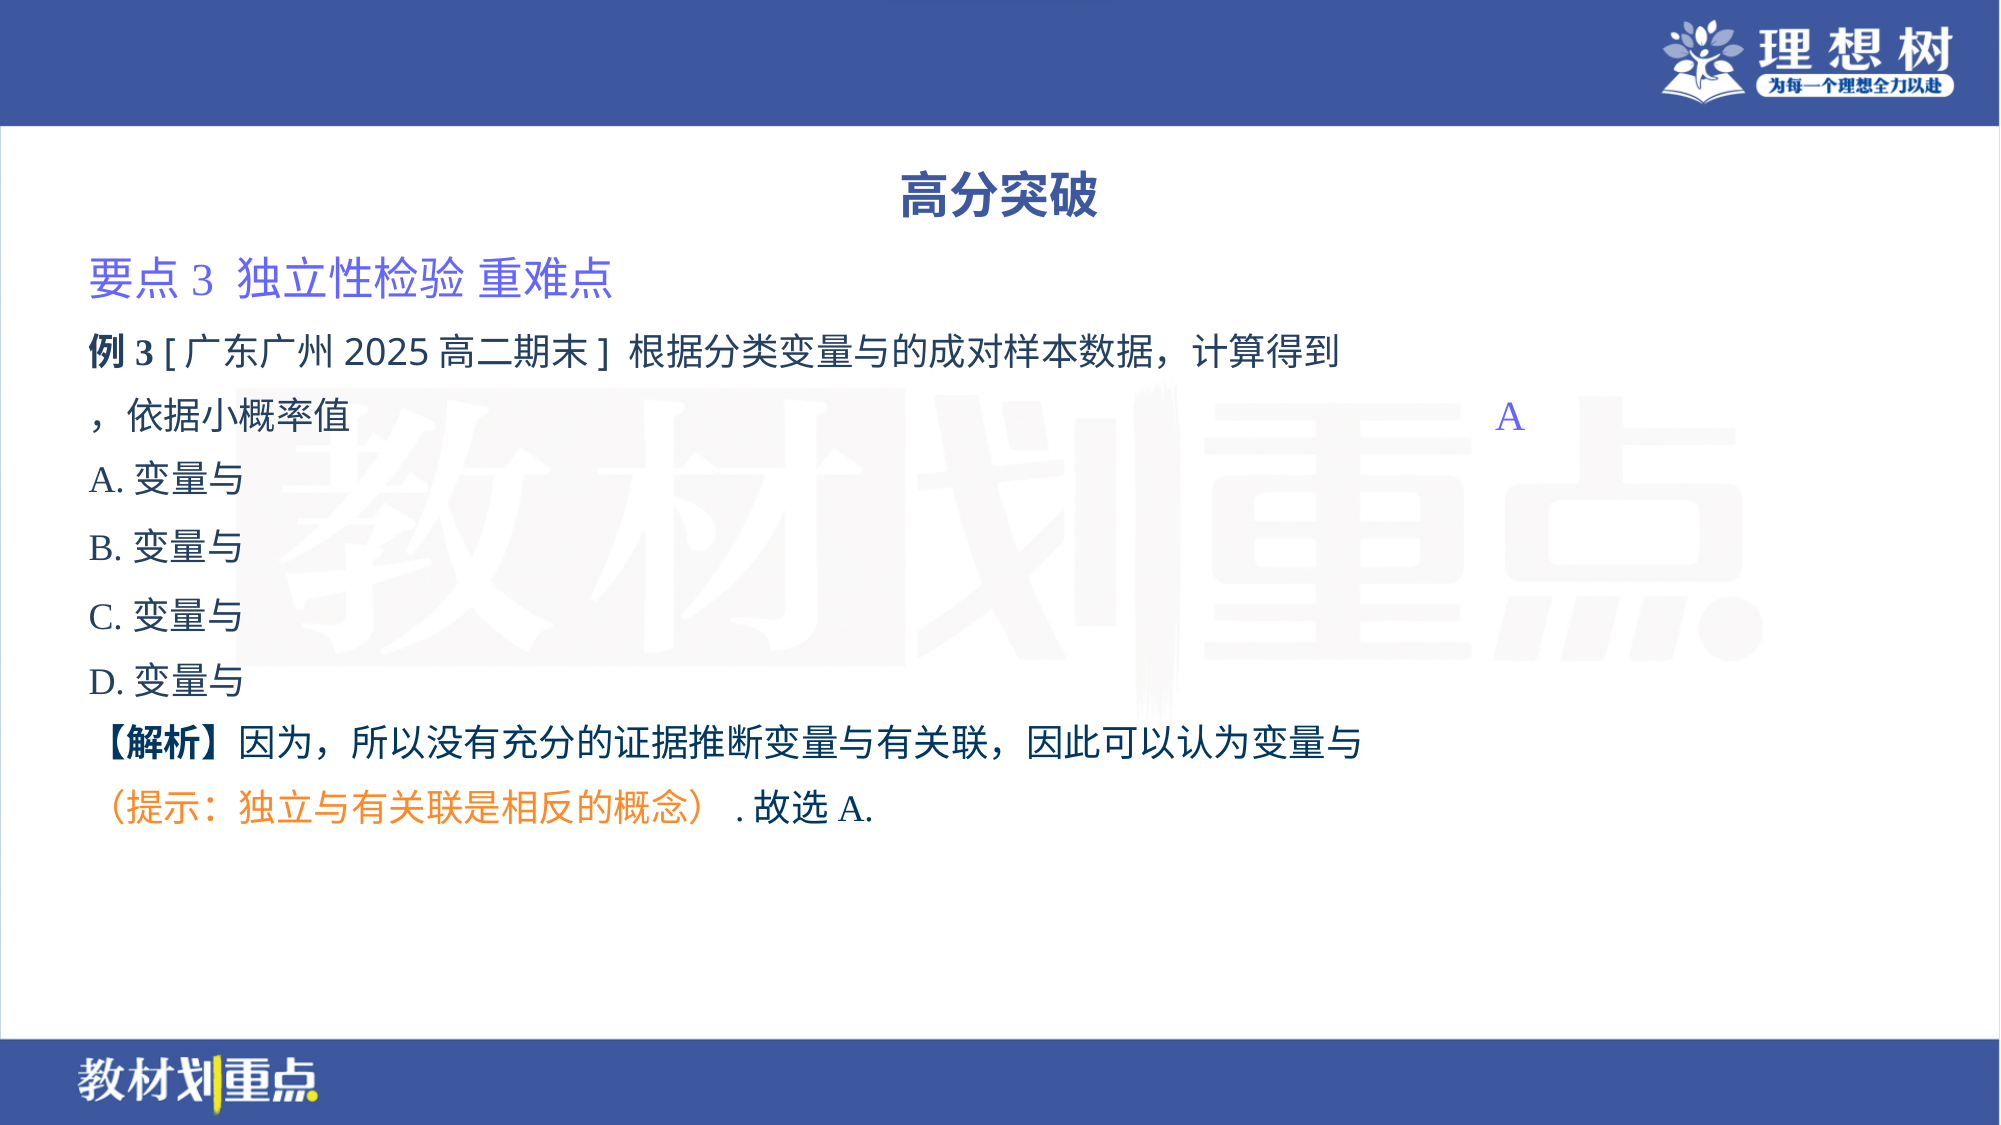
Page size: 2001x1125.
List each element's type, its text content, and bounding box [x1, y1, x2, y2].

picture [0, 0, 2000, 1125]
text_box 要点3 独立性检验 重难点 [88, 223, 1911, 364]
text_box A [1480, 386, 1541, 437]
text_box 高分突破 [88, 135, 1911, 223]
